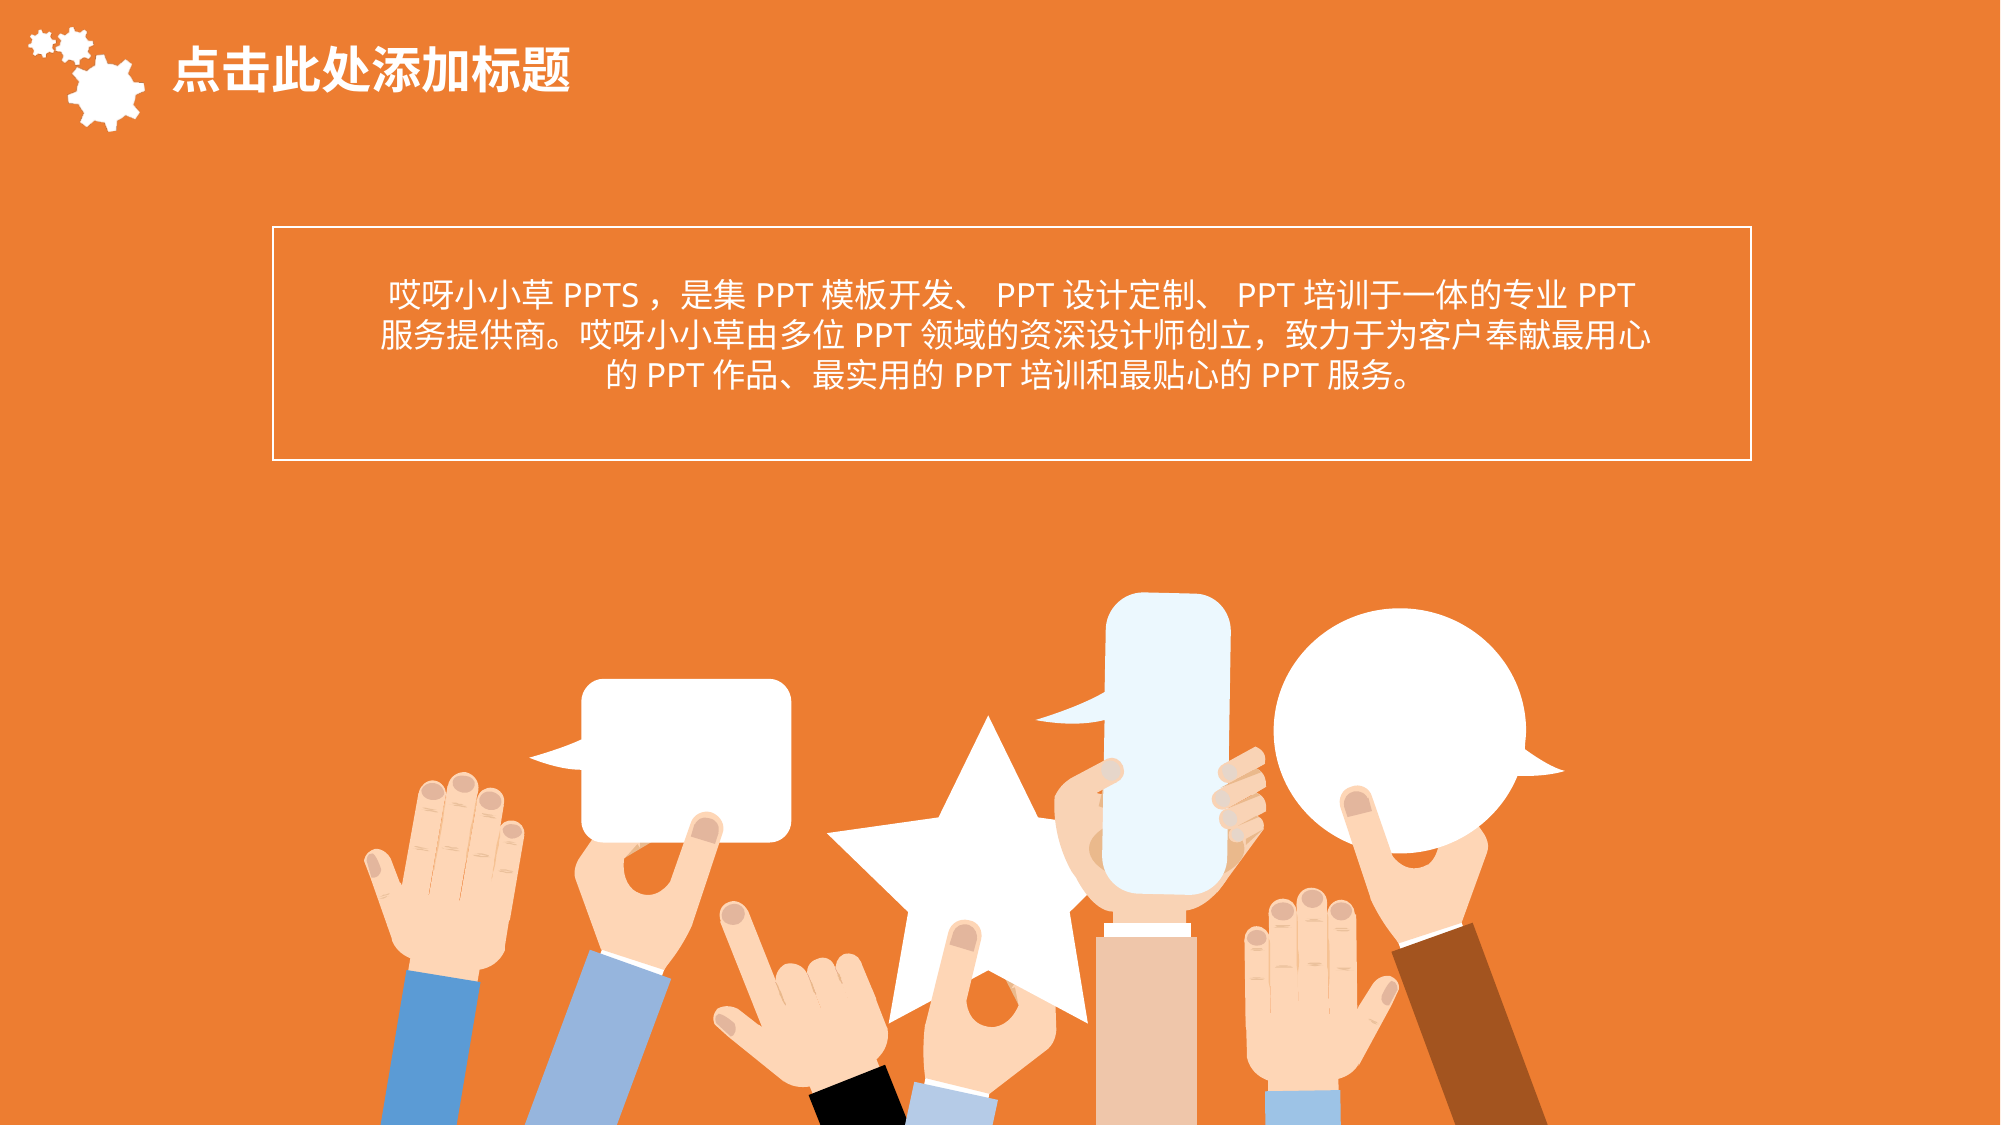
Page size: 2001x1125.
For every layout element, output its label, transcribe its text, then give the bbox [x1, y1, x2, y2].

picture [0, 0, 2001, 1125]
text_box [349, 592, 1596, 1125]
text_box 点击此处添加标题 [156, 31, 599, 107]
text_box [272, 226, 1752, 460]
